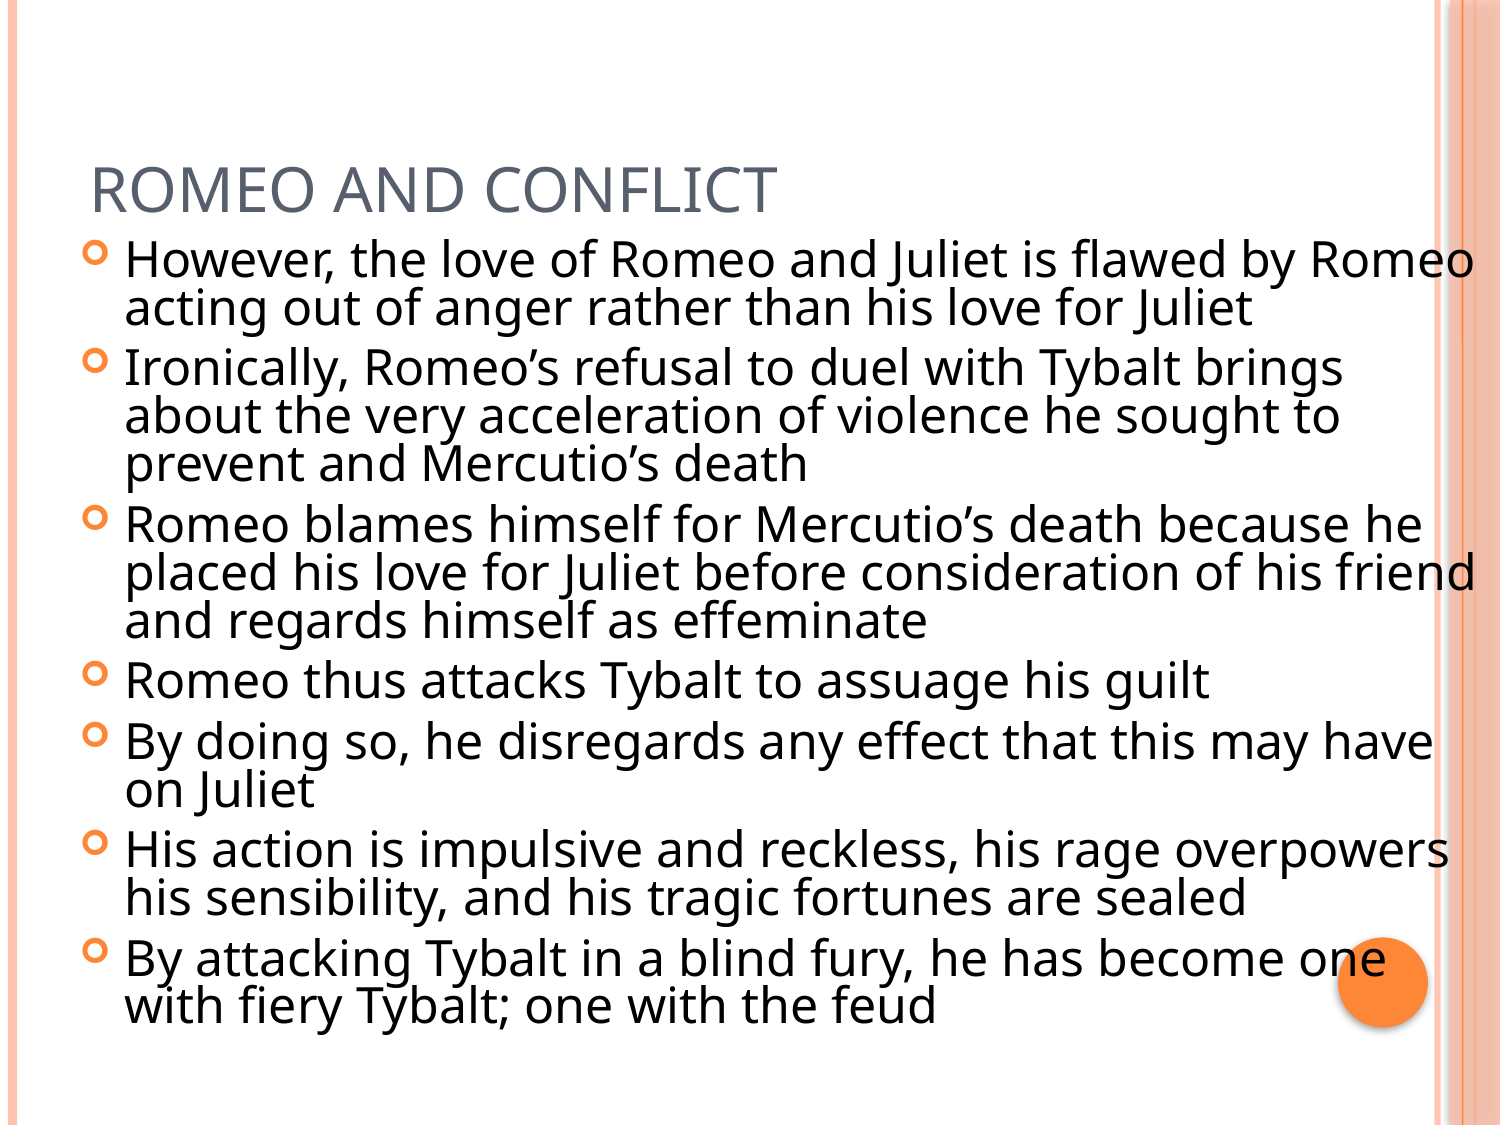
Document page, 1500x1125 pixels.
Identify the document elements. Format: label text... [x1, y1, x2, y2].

list However, the love of Romeo and Juliet is flawed by Romeo acting out of anger rather than his love for Juliet Ironically, Romeo’s refusal to duel with Tybalt brings about the very acceleration of violence he sought to prevent and Mercutio’s death Romeo blames himself for Mercutio’s death because he placed his love for Juliet before consideration of his friend and regards himself as effeminate Romeo thus attacks Tybalt to assuage his guilt By doing so, he disregards any effect that this may have on Juliet His action is impulsive and reckless, his rage overpowers his sensibility, and his tragic fortunes are sealed By attacking Tybalt in a blind fury, he has become one with fiery Tybalt; one with the feud [64, 231, 1494, 1059]
title Romeo and Conflict [75, 45, 1300, 231]
